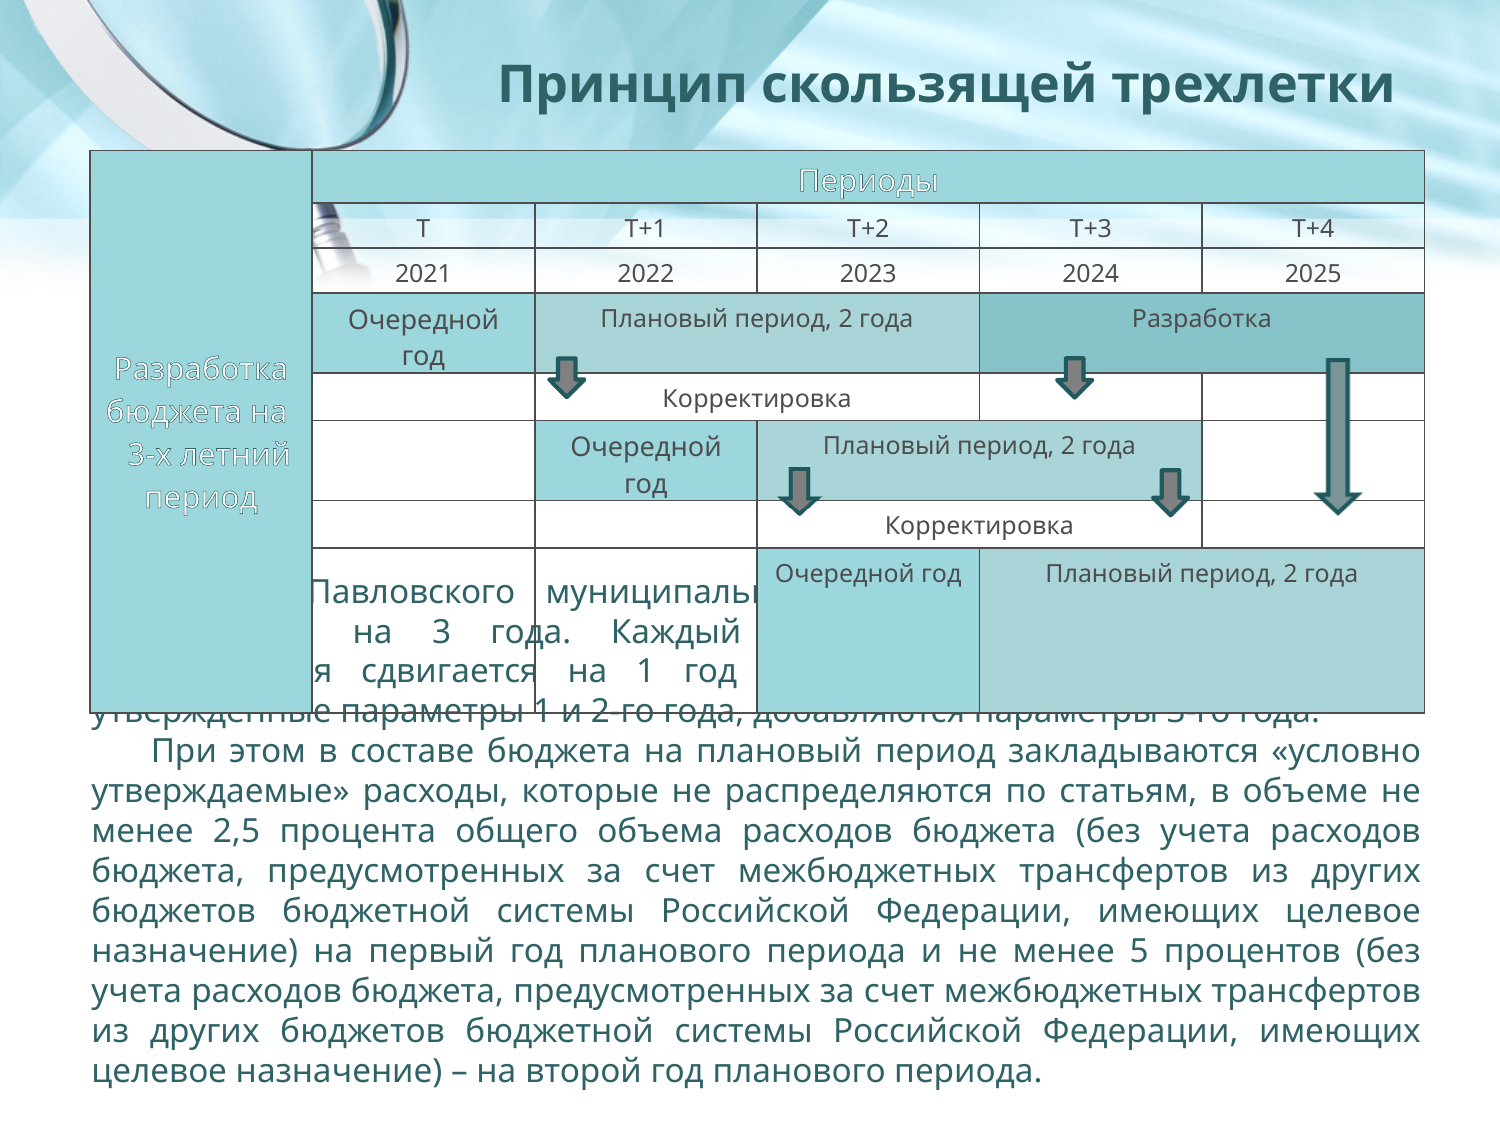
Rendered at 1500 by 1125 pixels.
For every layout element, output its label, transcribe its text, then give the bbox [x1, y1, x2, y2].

table_header Разработка бюджета на 3-х летний период [91, 151, 311, 712]
table_cell [313, 549, 534, 712]
table_cell Корректировка [758, 501, 1201, 547]
table_cell [313, 501, 534, 547]
table_cell [980, 374, 1201, 420]
table_cell Очередной год [313, 294, 534, 372]
table_cell [313, 421, 534, 500]
picture [0, 0, 1500, 1125]
text_box [1055, 356, 1095, 400]
table_cell 2021 [313, 249, 534, 292]
table_cell [536, 501, 756, 547]
table_cell 2023 [758, 249, 979, 292]
table_cell [1368, 421, 1424, 500]
table_cell Плановый период, 2 года [758, 421, 1201, 500]
table_cell Очередной год [758, 549, 979, 712]
table_cell [313, 374, 534, 420]
table_cell [1368, 374, 1424, 420]
table_cell Т+2 [758, 204, 979, 247]
table_cell Плановый период, 2 года [980, 549, 1424, 712]
table_cell 2022 [536, 249, 756, 292]
table_cell Плановый период, 2 года [536, 294, 979, 372]
table_cell [536, 549, 756, 712]
table_cell 2024 [980, 249, 1201, 292]
text_box Принцип скользящей трехлетки [436, 42, 1412, 150]
table_header Периоды [313, 151, 1424, 202]
table_cell Т+3 [980, 204, 1201, 247]
table_cell Т+4 [1203, 204, 1424, 247]
text_box [547, 356, 587, 400]
table_cell Т [313, 204, 534, 247]
table_cell Корректировка [536, 374, 979, 420]
table_cell [1203, 501, 1424, 547]
table_cell [1203, 421, 1308, 500]
text_box Бюджет Павловского муниципального района Воронежской области утверждается на 3 года. Каждый год 3-летний период бюджетного планирования сдвигается на 1 год вперед, т.е. корректируются ранее утвержденные параметры 1 и 2-го года, добавляются параметры 3-го года. При этом в составе бюджета на плановый период закладываются «условно утверждаемые» расходы, которые не распределяются по статьям, в объеме не менее 2,5 процента общего объема расходов бюджета (без учета расходов бюджета, предусмотренных за счет межбюджетных трансфертов из других бюджетов бюджетной системы Российской Федерации, имеющих целевое назначение) на первый год планового периода и не менее 5 процентов (без учета расходов бюджета, предусмотренных за счет межбюджетных трансфертов из других бюджетов бюджетной системы Российской Федерации, имеющих целевое назначение) – на второй год планового периода. [76, 562, 1438, 1097]
table_cell Очередной год [536, 421, 756, 500]
table_cell [1203, 374, 1308, 420]
text_box [1151, 468, 1191, 518]
table_cell Т+1 [536, 204, 756, 247]
table_cell Разработка [980, 294, 1424, 372]
table_cell 2025 [1203, 249, 1424, 292]
